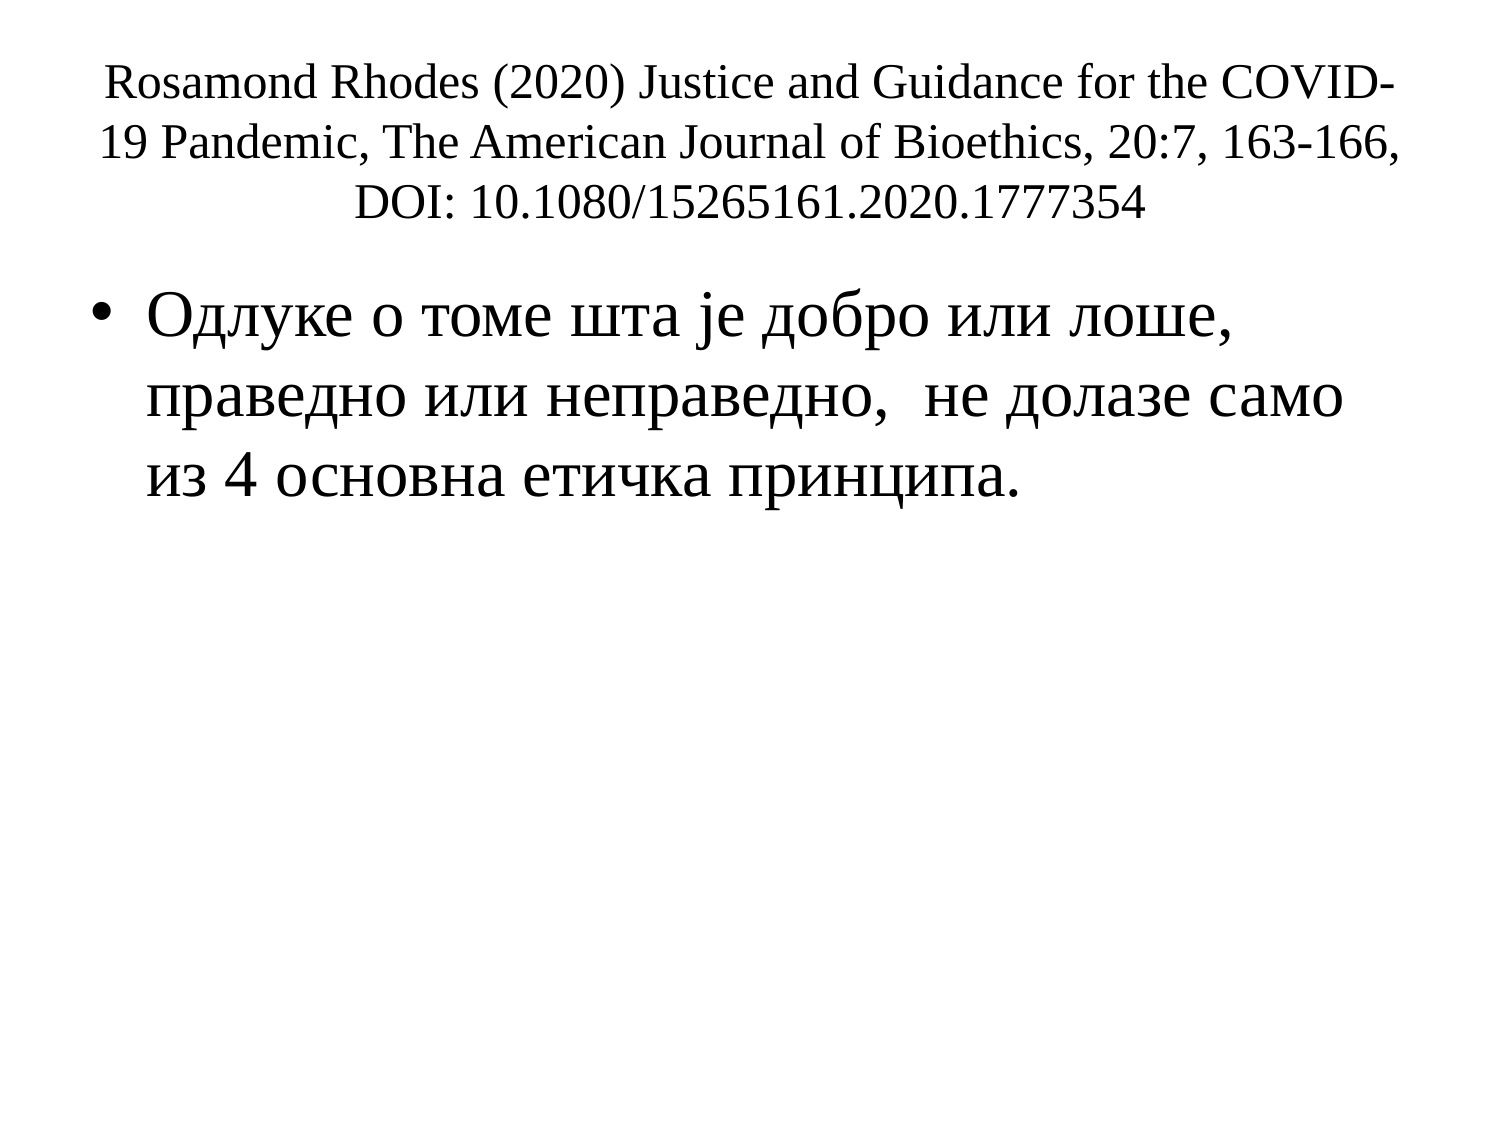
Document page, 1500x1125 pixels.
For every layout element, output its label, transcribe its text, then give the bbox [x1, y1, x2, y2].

title Rosamond Rhodes (2020) Justice and Guidance for the COVID-19 Pandemic, The American Journal of Bioethics, 20:7, 163-166, DOI: 10.1080/15265161.2020.1777354 [75, 45, 1425, 233]
list Одлуке о томе шта је добро или лоше, праведно или неправедно, не долазе само из 4 основна етичка принципа. [75, 262, 1425, 1005]
